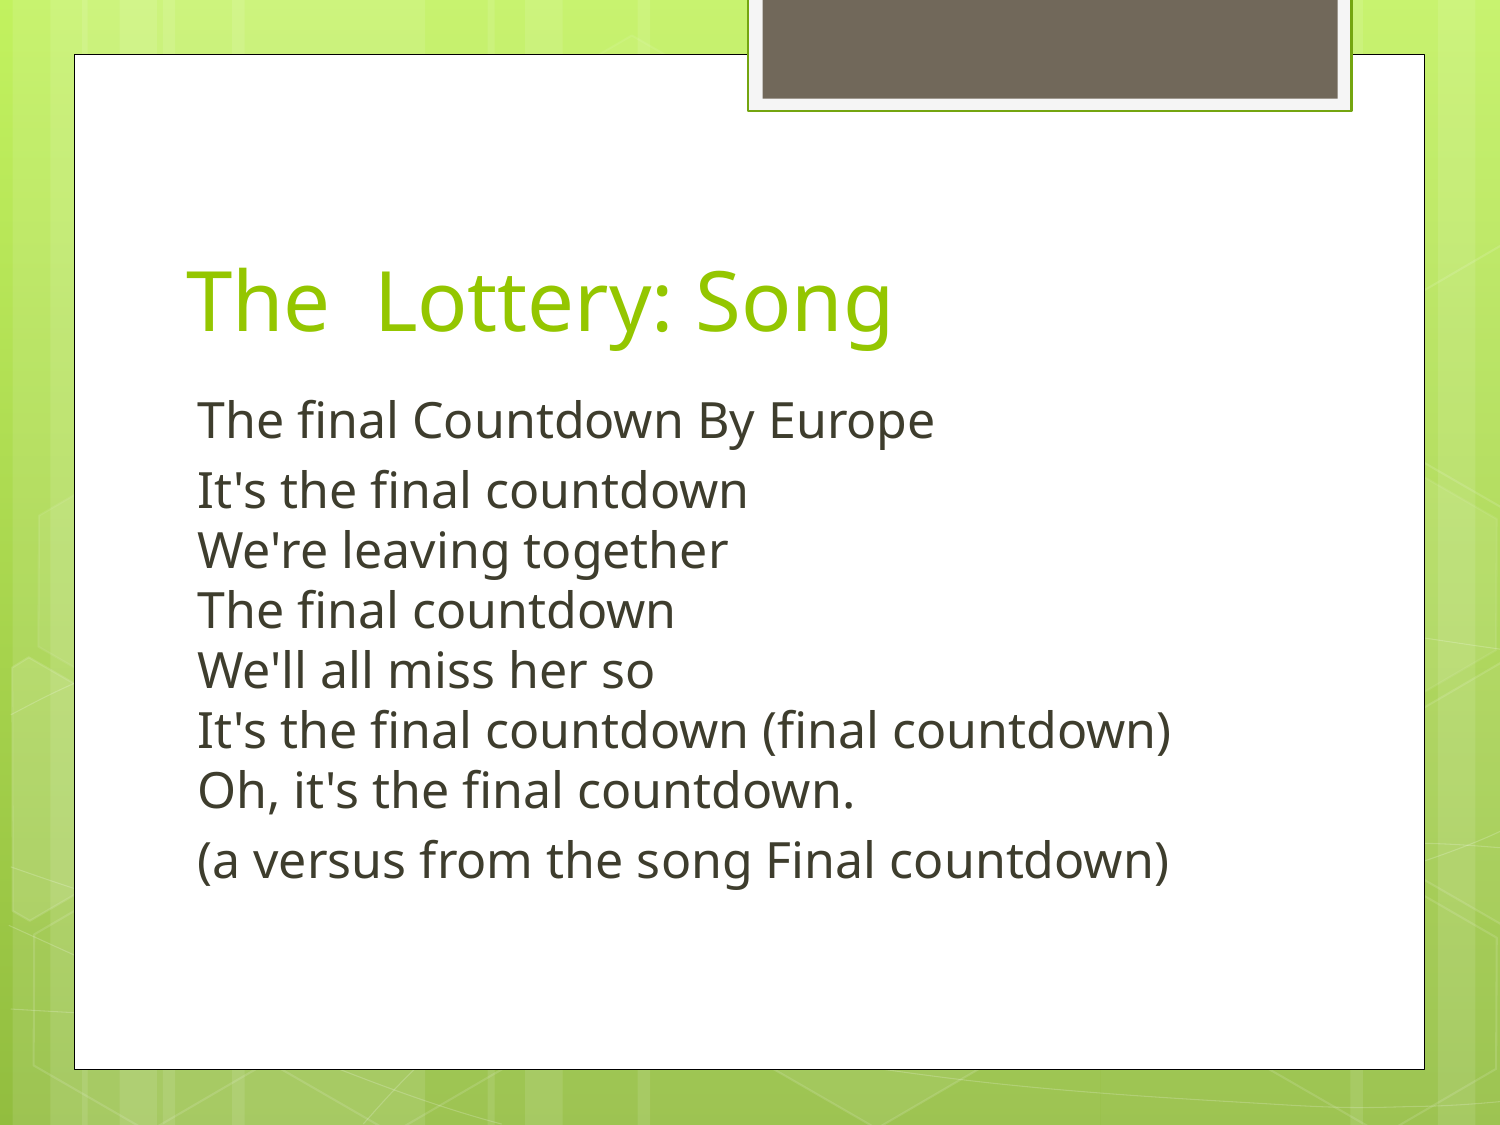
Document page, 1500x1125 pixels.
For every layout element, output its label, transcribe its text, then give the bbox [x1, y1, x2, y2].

title The Lottery: Song [171, 168, 1324, 357]
list The final Countdown By Europe It's the final countdown We're leaving together The final countdown We'll all miss her so It's the final countdown (final countdown) Oh, it's the final countdown. (a versus from the song Final countdown) [171, 381, 1283, 957]
